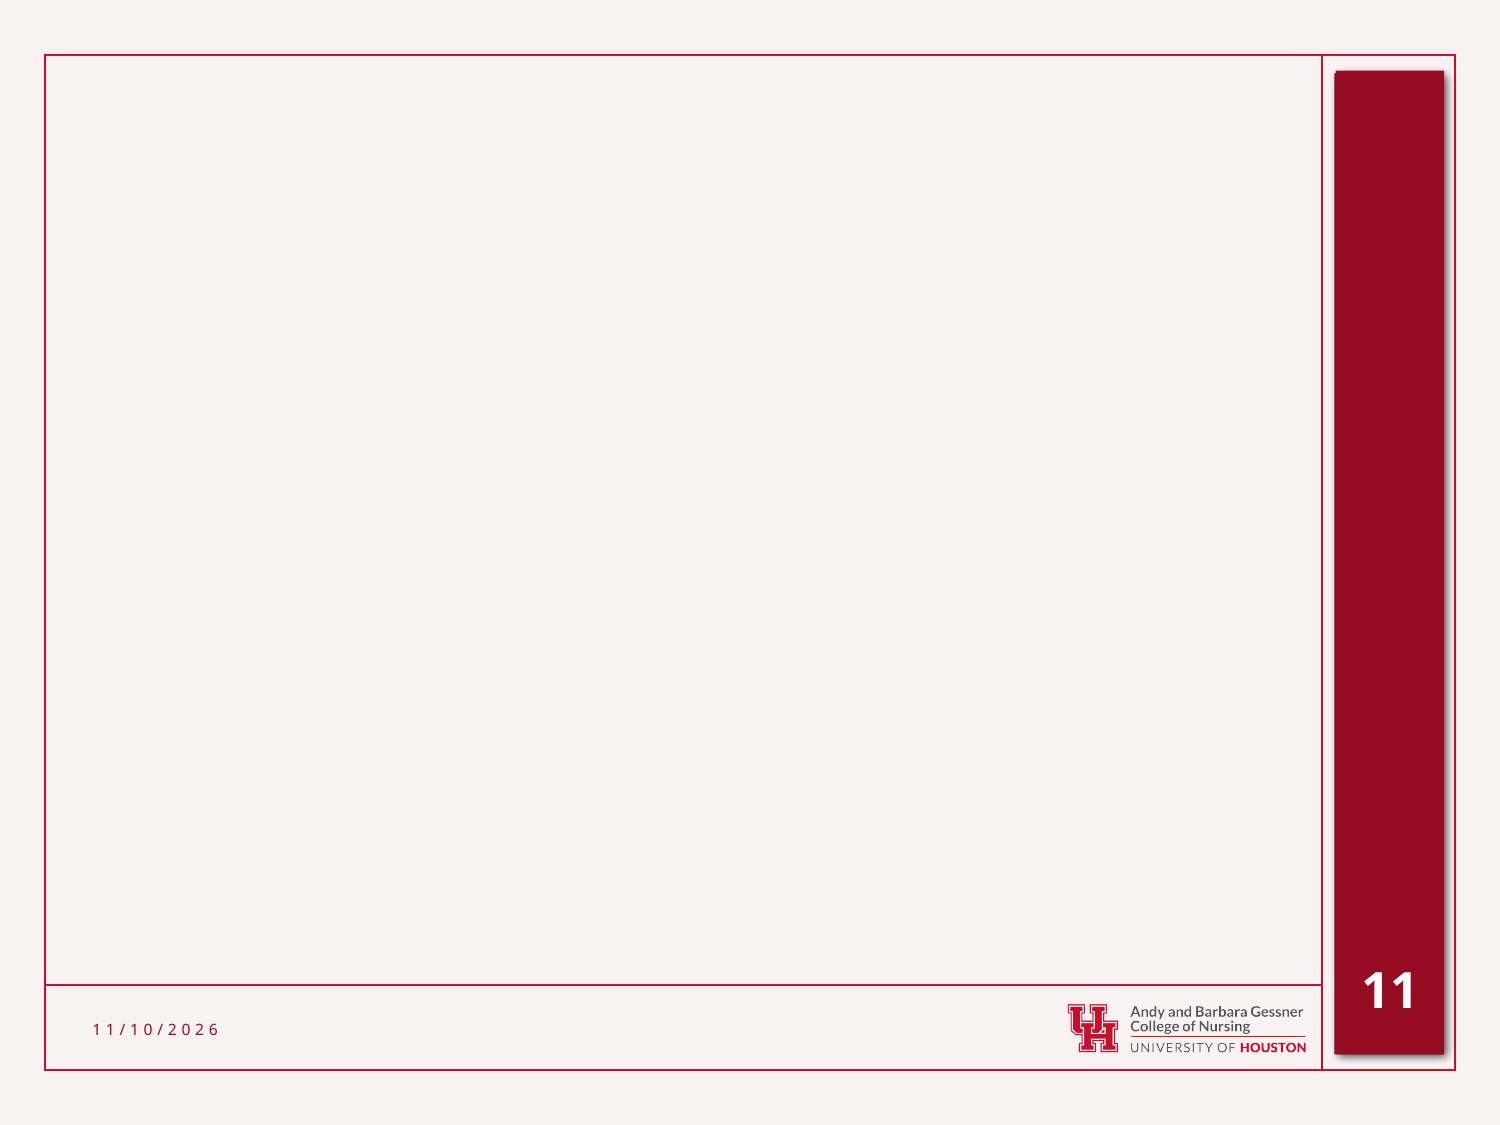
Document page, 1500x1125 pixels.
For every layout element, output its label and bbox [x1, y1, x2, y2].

slide_number [77, 1007, 466, 1055]
picture [1063, 992, 1331, 1065]
